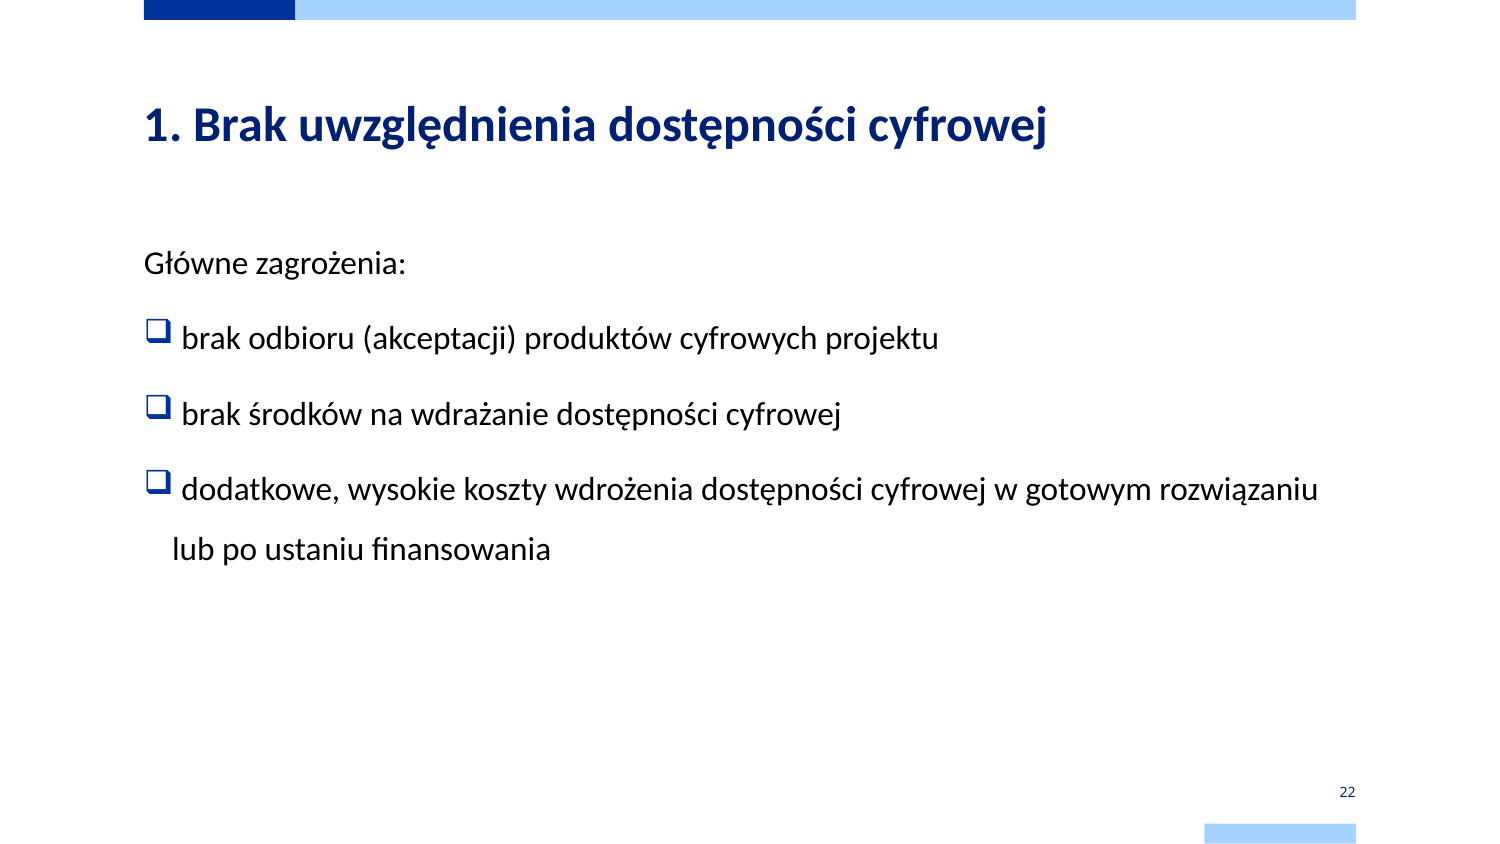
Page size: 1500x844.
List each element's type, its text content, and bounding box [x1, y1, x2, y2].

title 1. Brak uwzględnienia dostępności cyfrowej [143, 100, 1357, 220]
list Główne zagrożenia: brak odbioru (akceptacji) produktów cyfrowych projektu brak środków na wdrażanie dostępności cyfrowej dodatkowe, wysokie koszty wdrożenia dostępności cyfrowej w gotowym rozwiązaniu lub po ustaniu finansowania [143, 220, 1357, 800]
slide_number 22 [1204, 783, 1356, 804]
